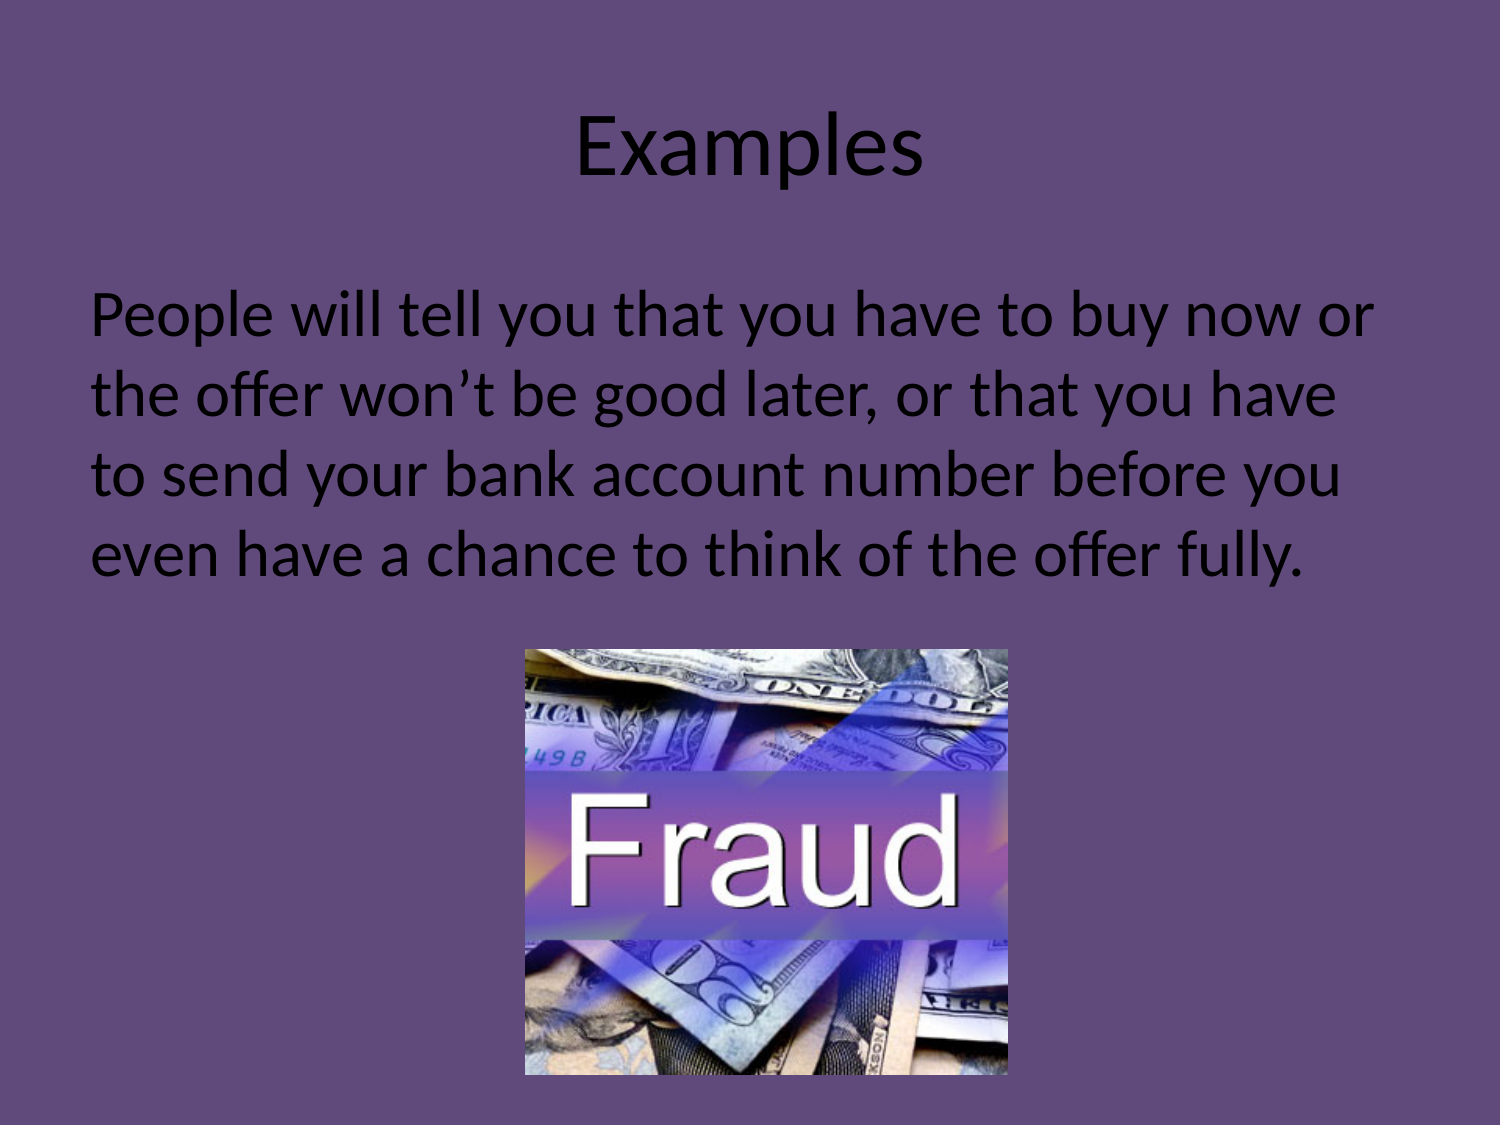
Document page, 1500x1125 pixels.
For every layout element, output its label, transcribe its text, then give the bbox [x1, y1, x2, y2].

list People will tell you that you have to buy now or the offer won’t be good later, or that you have to send your bank account number before you even have a chance to think of the offer fully. [75, 262, 1425, 1005]
picture [524, 649, 1008, 1076]
title Examples [75, 45, 1425, 233]
